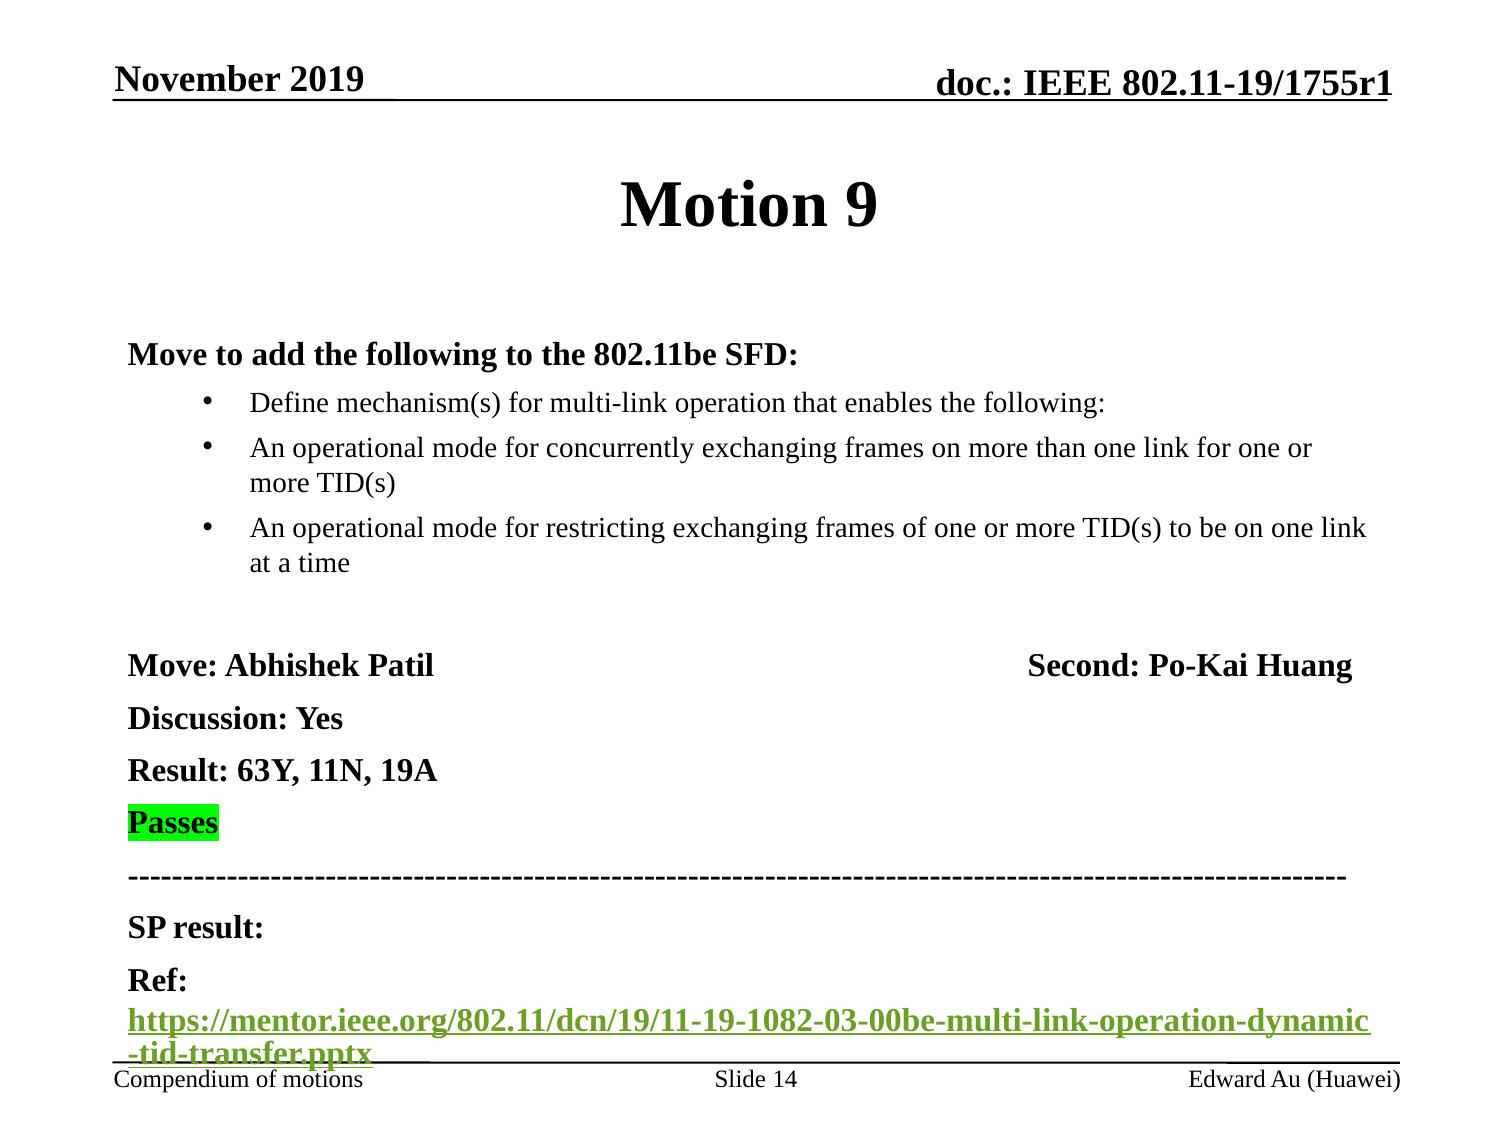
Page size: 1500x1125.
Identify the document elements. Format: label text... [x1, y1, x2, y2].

title Motion 9 [112, 112, 1388, 288]
slide_number Slide 14 [712, 1061, 800, 1123]
list Move to add the following to the 802.11be SFD: Define mechanism(s) for multi-link operation that enables the following: An operational mode for concurrently exchanging frames on more than one link for one or more TID(s) An operational mode for restricting exchanging frames of one or more TID(s) to be on one link at a time Move: Abhishek Patil Second: Po-Kai Huang Discussion: Yes Result: 63Y, 11N, 19A Passes --------------------------------------------------------------------------------------------------------------- SP result: Ref: https://mentor.ieee.org/802.11/dcn/19/11-19-1082-03-00be-multi-link-operation-dynamic-tid-transfer.pptx [112, 324, 1388, 1063]
footer Edward Au (Huawei) [878, 1061, 1402, 1093]
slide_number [114, 54, 423, 100]
